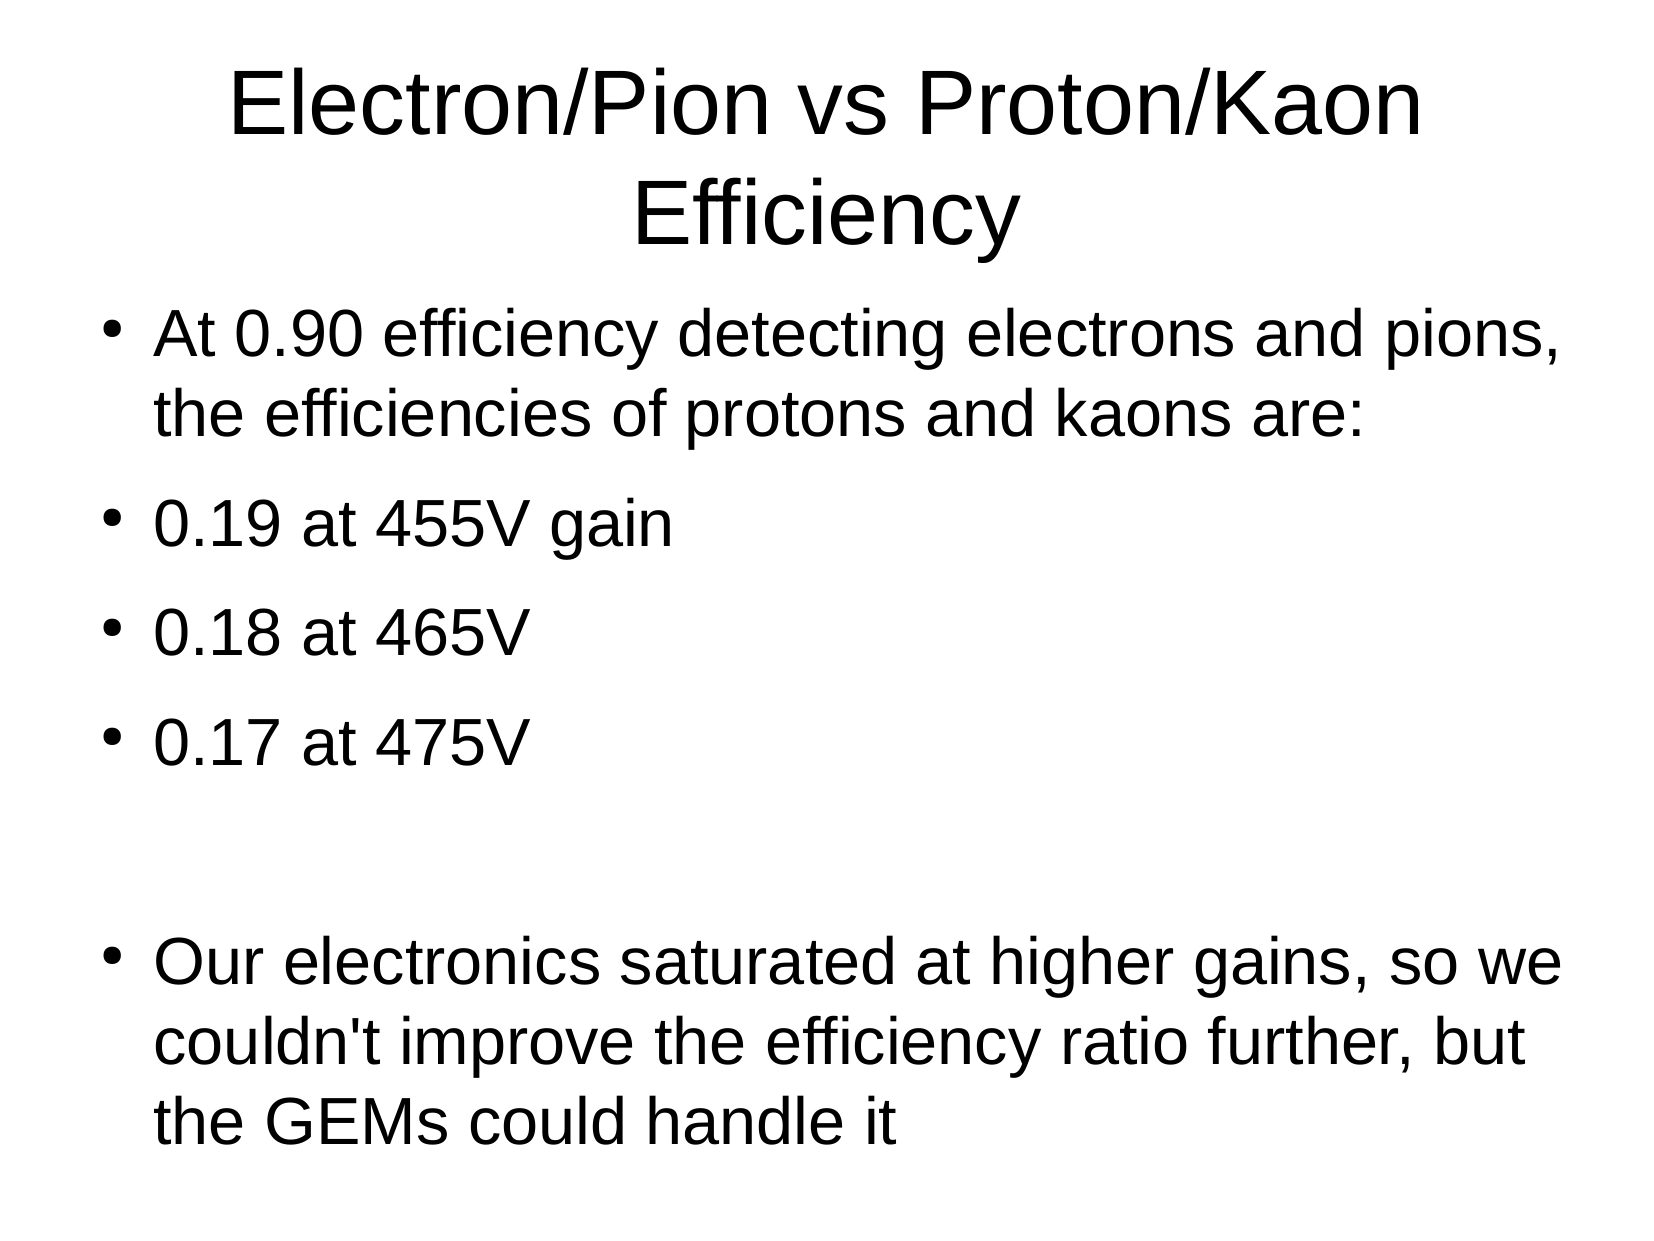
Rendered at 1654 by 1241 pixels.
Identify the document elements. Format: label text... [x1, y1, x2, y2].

title Electron/Pion vs Proton/Kaon Efficiency [82, 42, 1571, 263]
list At 0.90 efficiency detecting electrons and pions, the efficiencies of protons and kaons are: 0.19 at 455V gain 0.18 at 465V 0.17 at 475V Our electronics saturated at higher gains, so we couldn't improve the efficiency ratio further, but the GEMs could handle it [82, 290, 1571, 1010]
